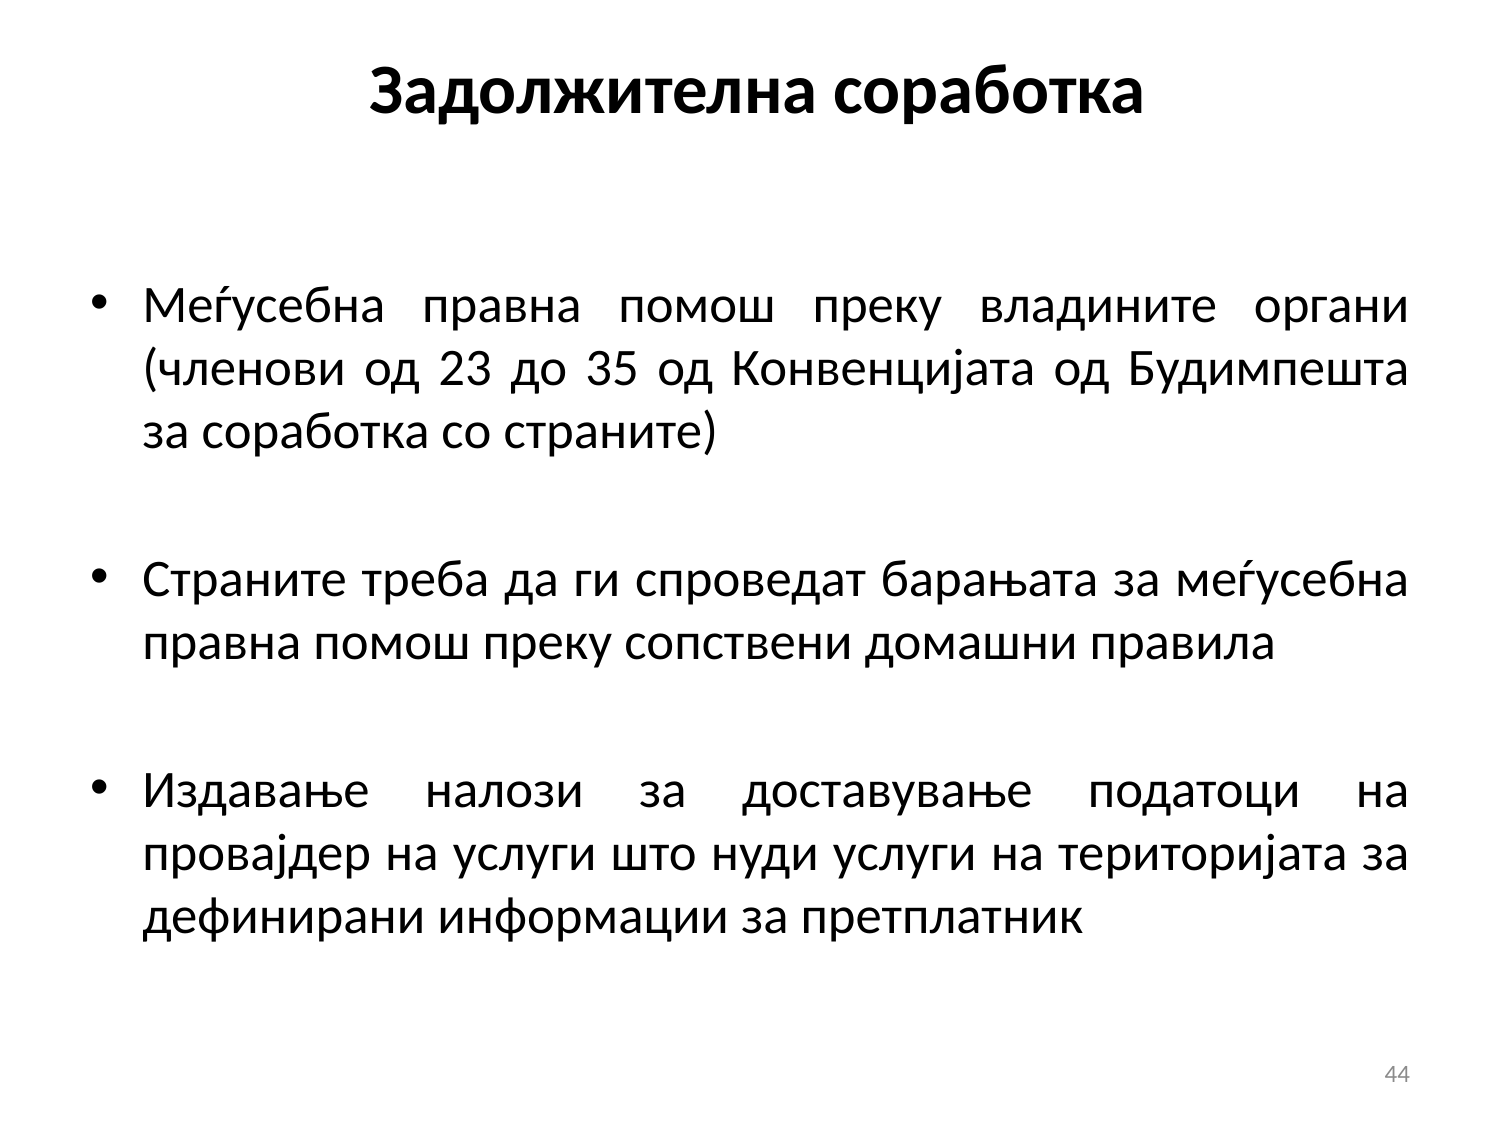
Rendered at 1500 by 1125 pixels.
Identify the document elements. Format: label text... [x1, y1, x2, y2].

slide_number 44 [1074, 1042, 1425, 1103]
list Меѓусебна правна помош преку владините органи (членови од 23 до 35 од Конвенцијата од Будимпешта за соработка со страните) Страните треба да ги спроведат барањата за меѓусебна правна помош преку сопствени домашни правила Издавање налози за доставување податоци на провајдер на услуги што нуди услуги на територијата за дефинирани информации за претплатник [75, 262, 1425, 1005]
title Задолжителна соработка [75, 35, 1442, 242]
